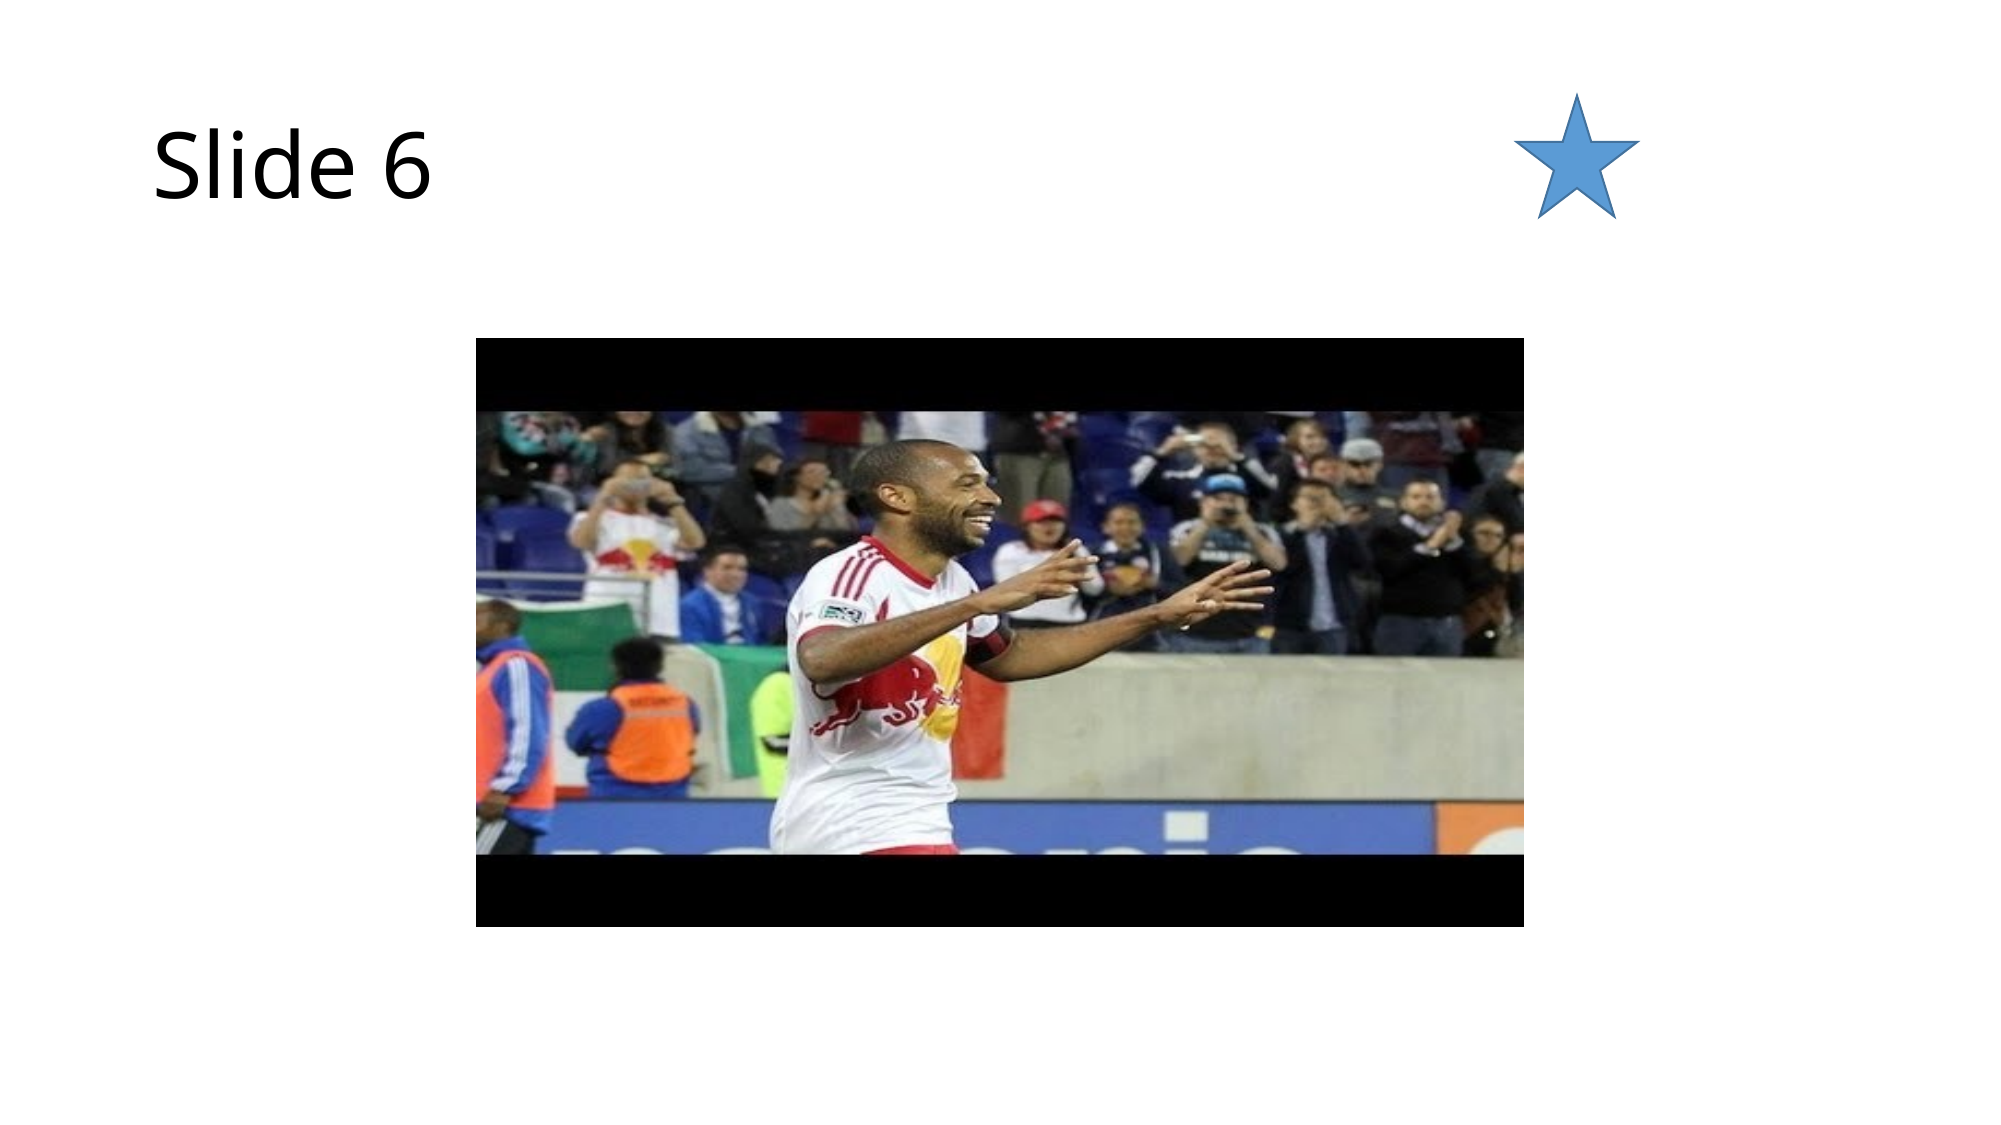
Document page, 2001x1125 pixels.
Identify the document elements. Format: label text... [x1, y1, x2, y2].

title Slide 6 [137, 59, 1863, 278]
text_box [1513, 92, 1641, 220]
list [475, 337, 1525, 928]
